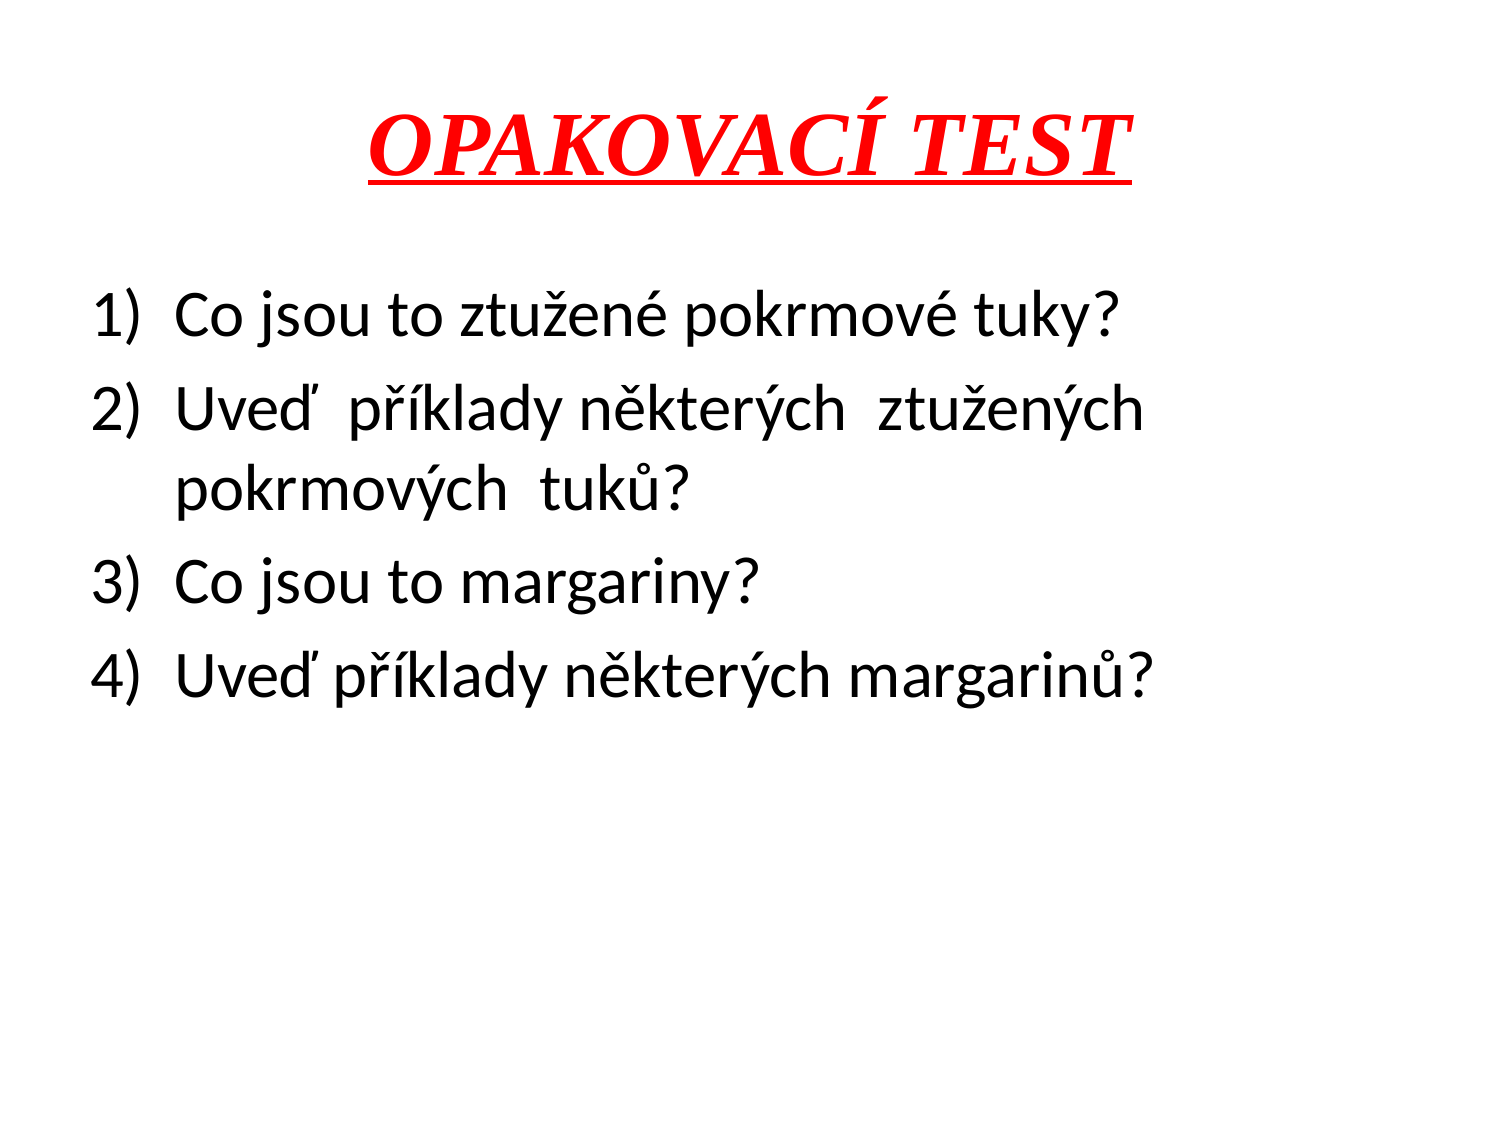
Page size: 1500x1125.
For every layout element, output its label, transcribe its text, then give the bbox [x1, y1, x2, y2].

list Co jsou to ztužené pokrmové tuky? Uveď příklady některých ztužených pokrmových tuků? Co jsou to margariny? Uveď příklady některých margarinů? [75, 262, 1425, 1005]
title OPAKOVACÍ TEST [75, 45, 1425, 233]
